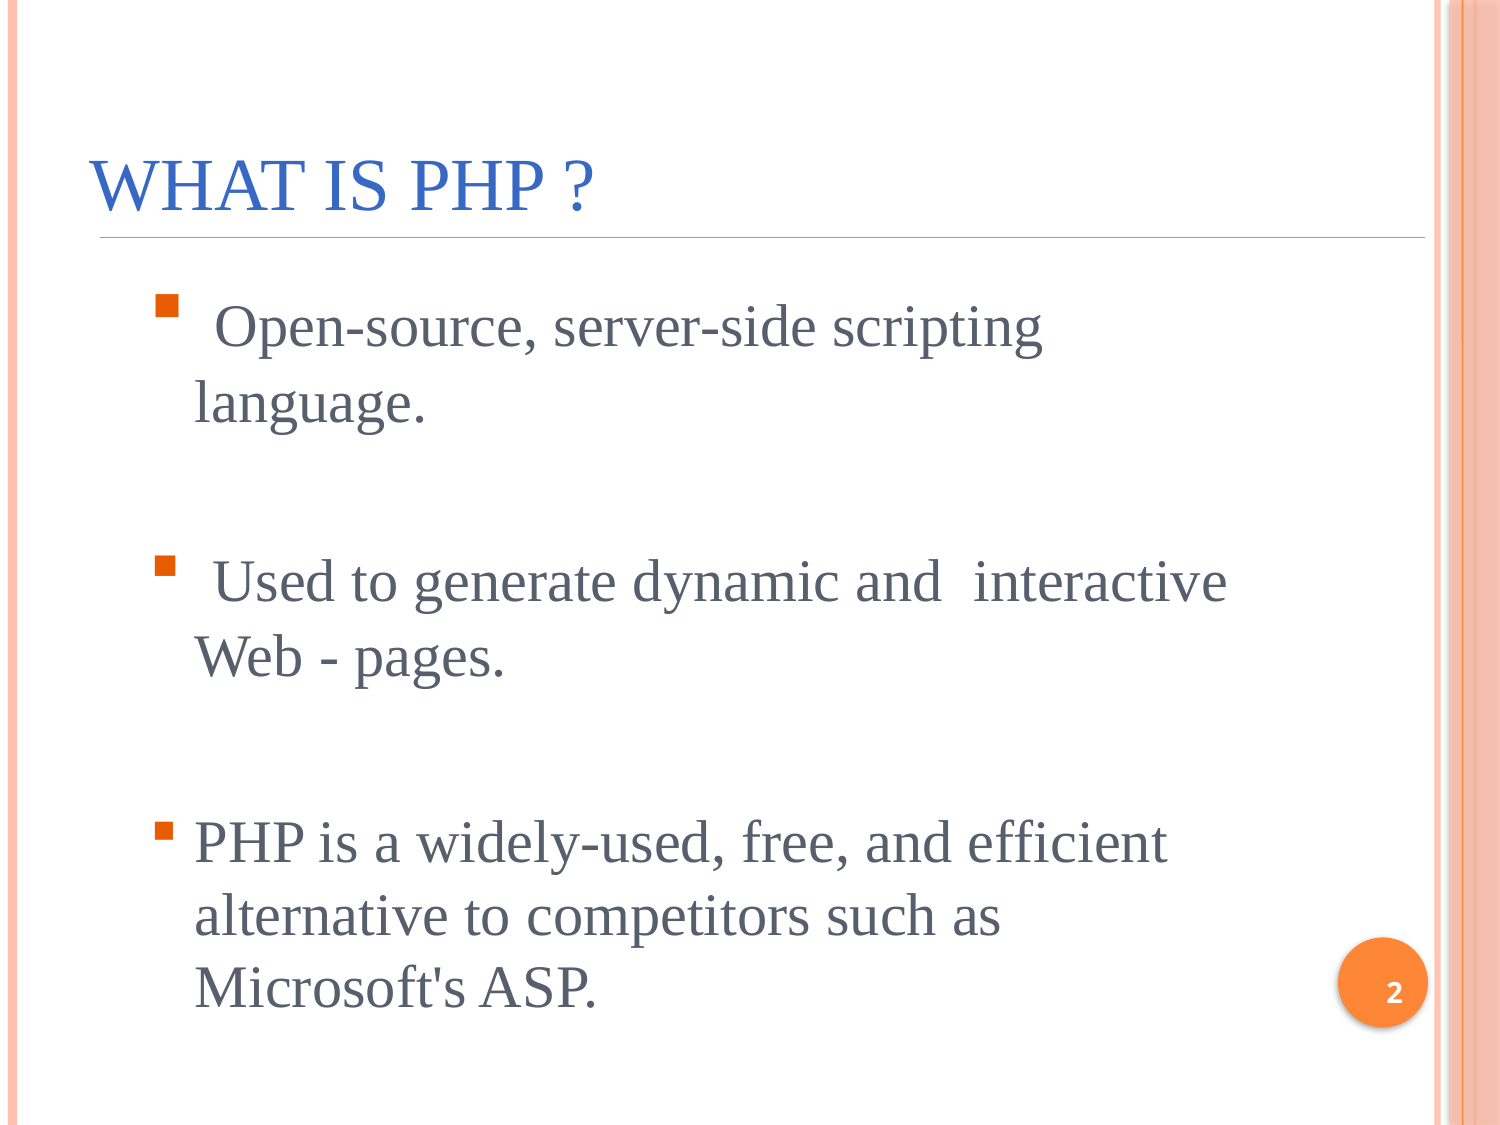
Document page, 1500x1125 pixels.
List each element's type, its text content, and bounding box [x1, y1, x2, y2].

title What Is PHP ? [75, 45, 1300, 233]
slide_number 2 [1337, 950, 1438, 1038]
list Open-source, server-side scripting language. Used to generate dynamic and interactive Web - pages. PHP is a widely-used, free, and efficient alternative to competitors such as Microsoft's ASP. [75, 262, 1300, 1062]
